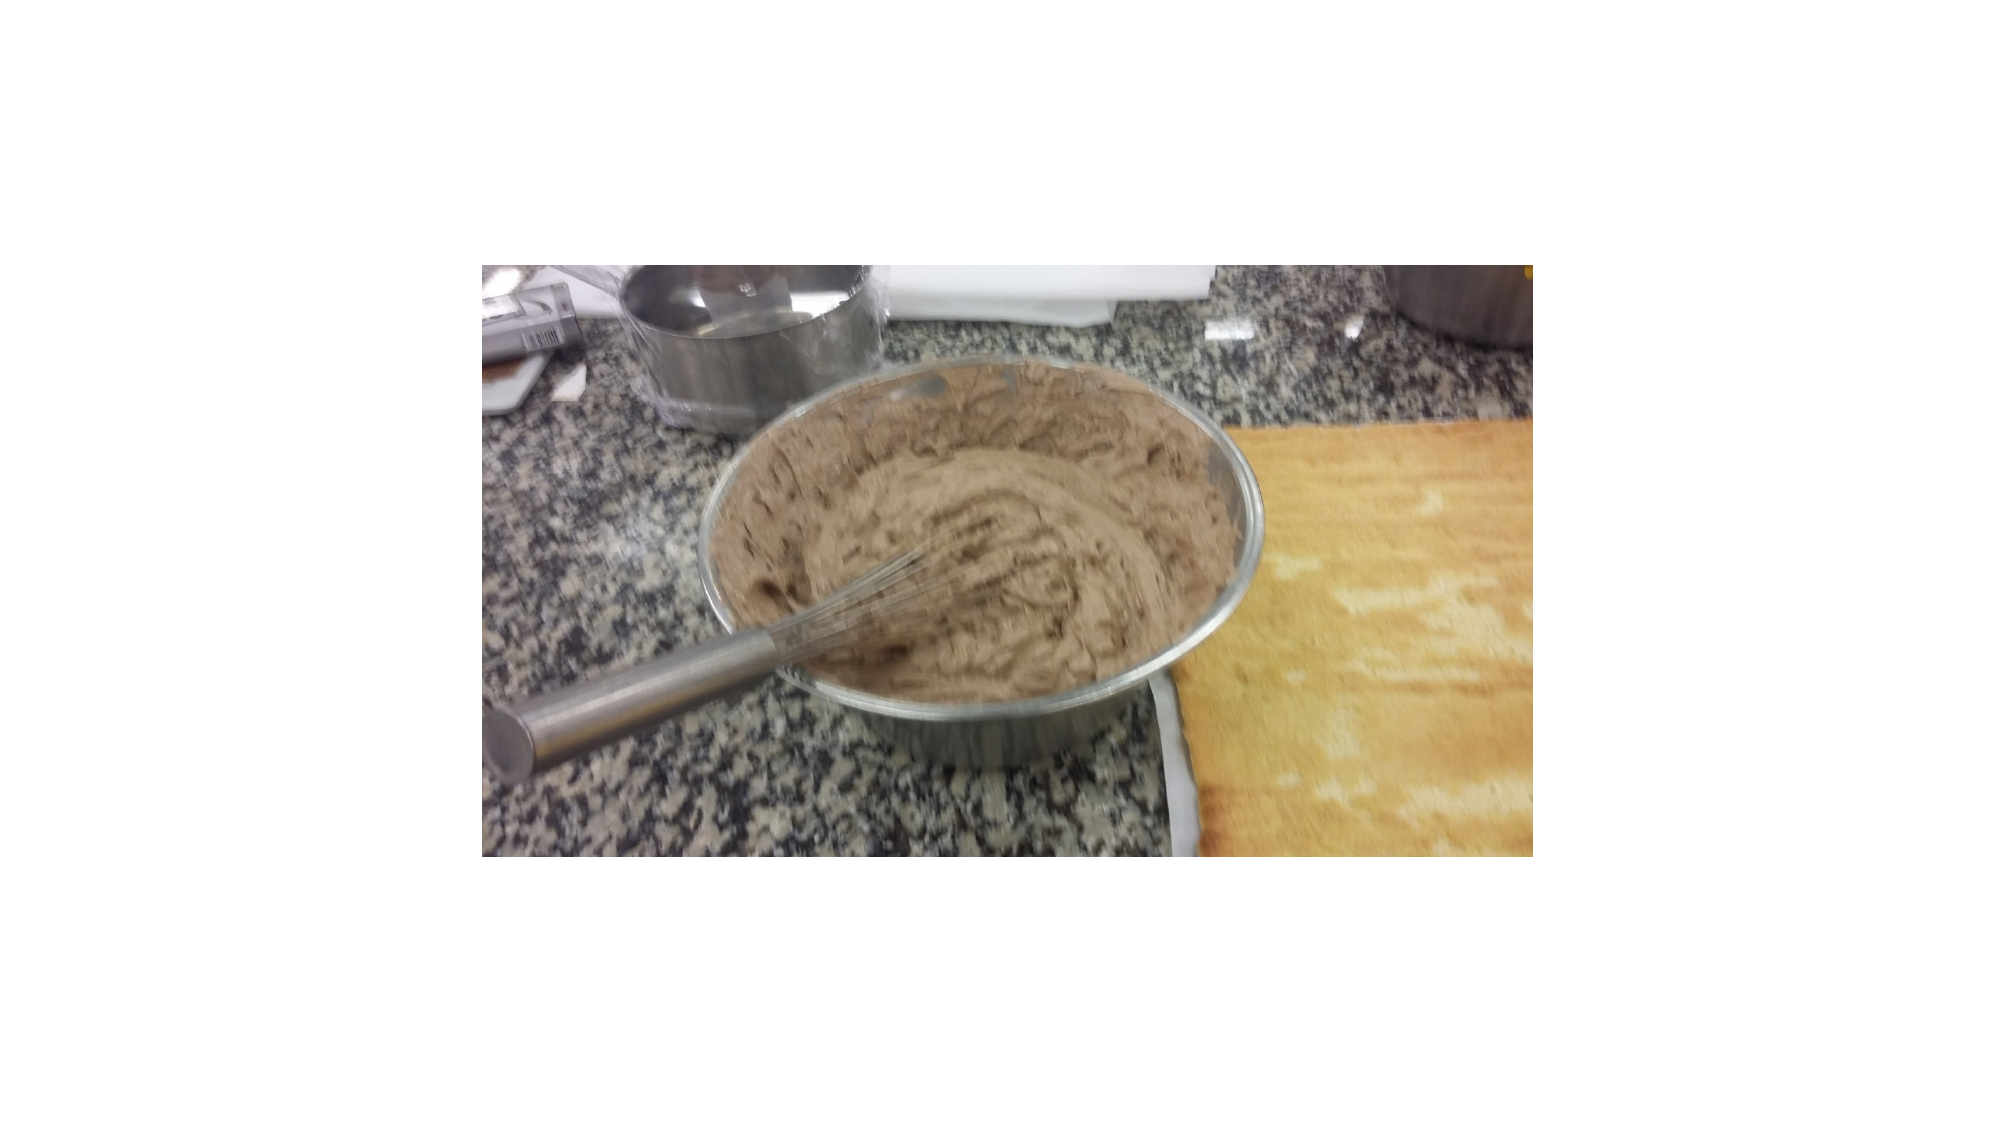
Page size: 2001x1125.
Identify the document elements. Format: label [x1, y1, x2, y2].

picture [482, 265, 1533, 857]
